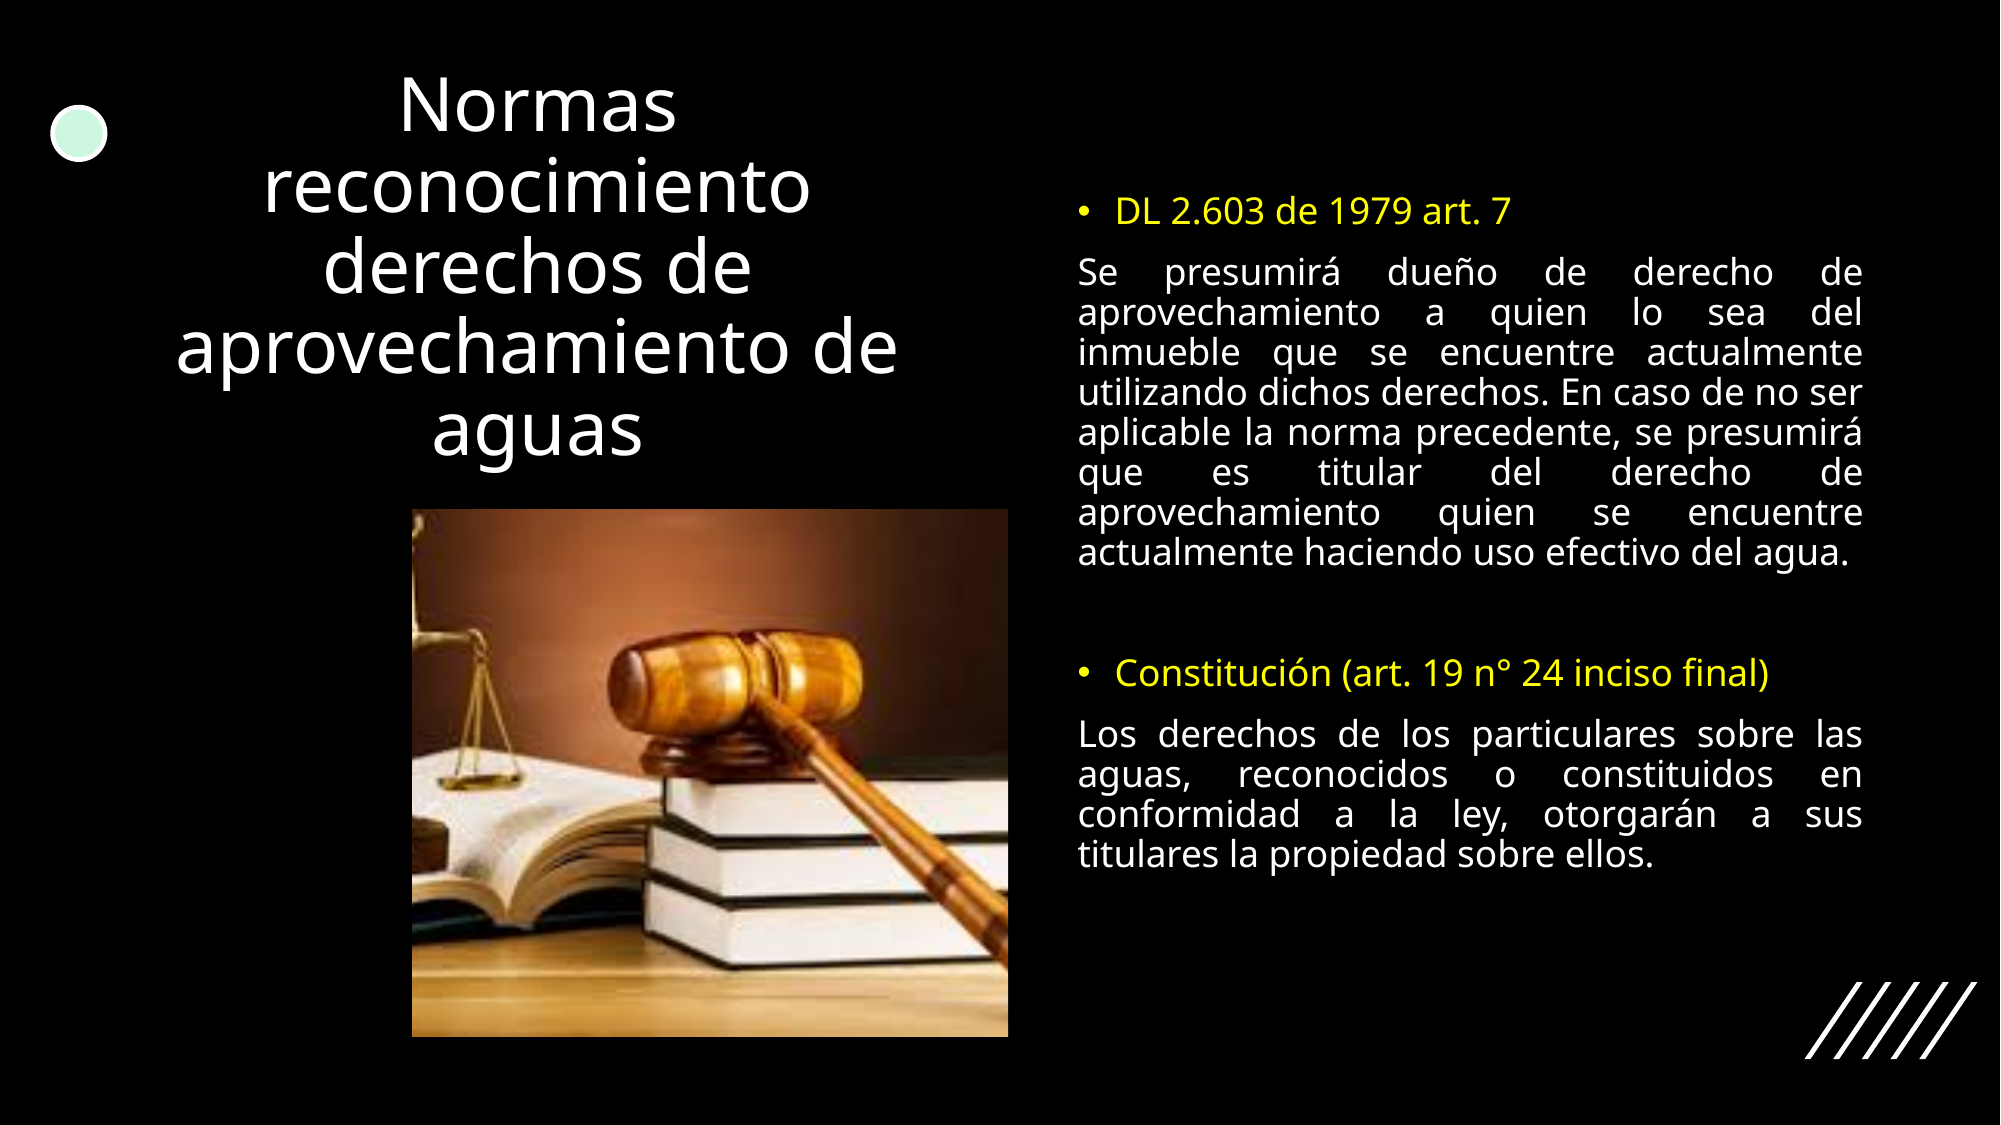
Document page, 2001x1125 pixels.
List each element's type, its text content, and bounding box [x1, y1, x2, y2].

picture [411, 509, 1009, 1038]
list DL 2.603 de 1979 art. 7 Se presumirá dueño de derecho de aprovechamiento a quien lo sea del inmueble que se encuentre actualmente utilizando dichos derechos. En caso de no ser aplicable la norma precedente, se presumirá que es titular del derecho de aprovechamiento quien se encuentre actualmente haciendo uso efectivo del agua. Constitución (art. 19 n° 24 inciso final) Los derechos de los particulares sobre las aguas, reconocidos o constituidos en conformidad a la ley, otorgarán a sus titulares la propiedad sobre ellos. [1062, 185, 1879, 900]
title Normas reconocimiento derechos de aprovechamiento de aguas [130, 28, 946, 510]
